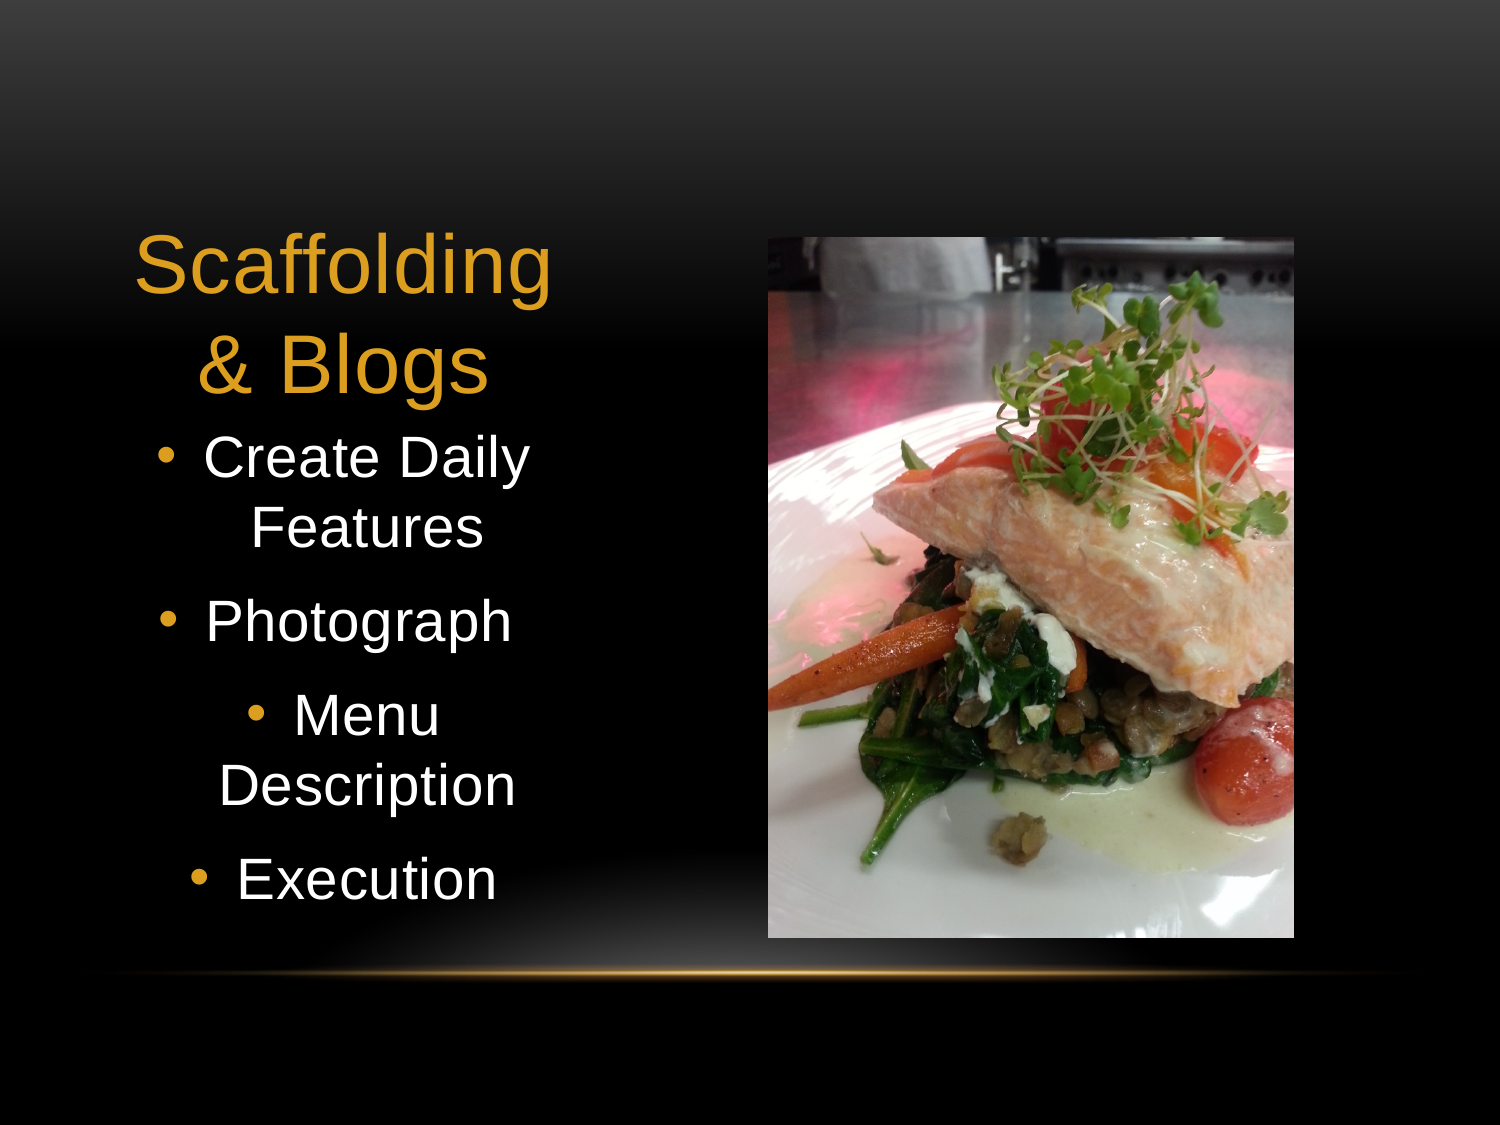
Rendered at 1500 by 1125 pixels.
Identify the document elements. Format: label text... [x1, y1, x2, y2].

picture [0, 0, 1500, 1125]
title Scaffolding & Blogs [100, 237, 588, 417]
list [768, 237, 1294, 938]
list Create Daily Features Photograph Menu Description Execution [100, 417, 588, 938]
